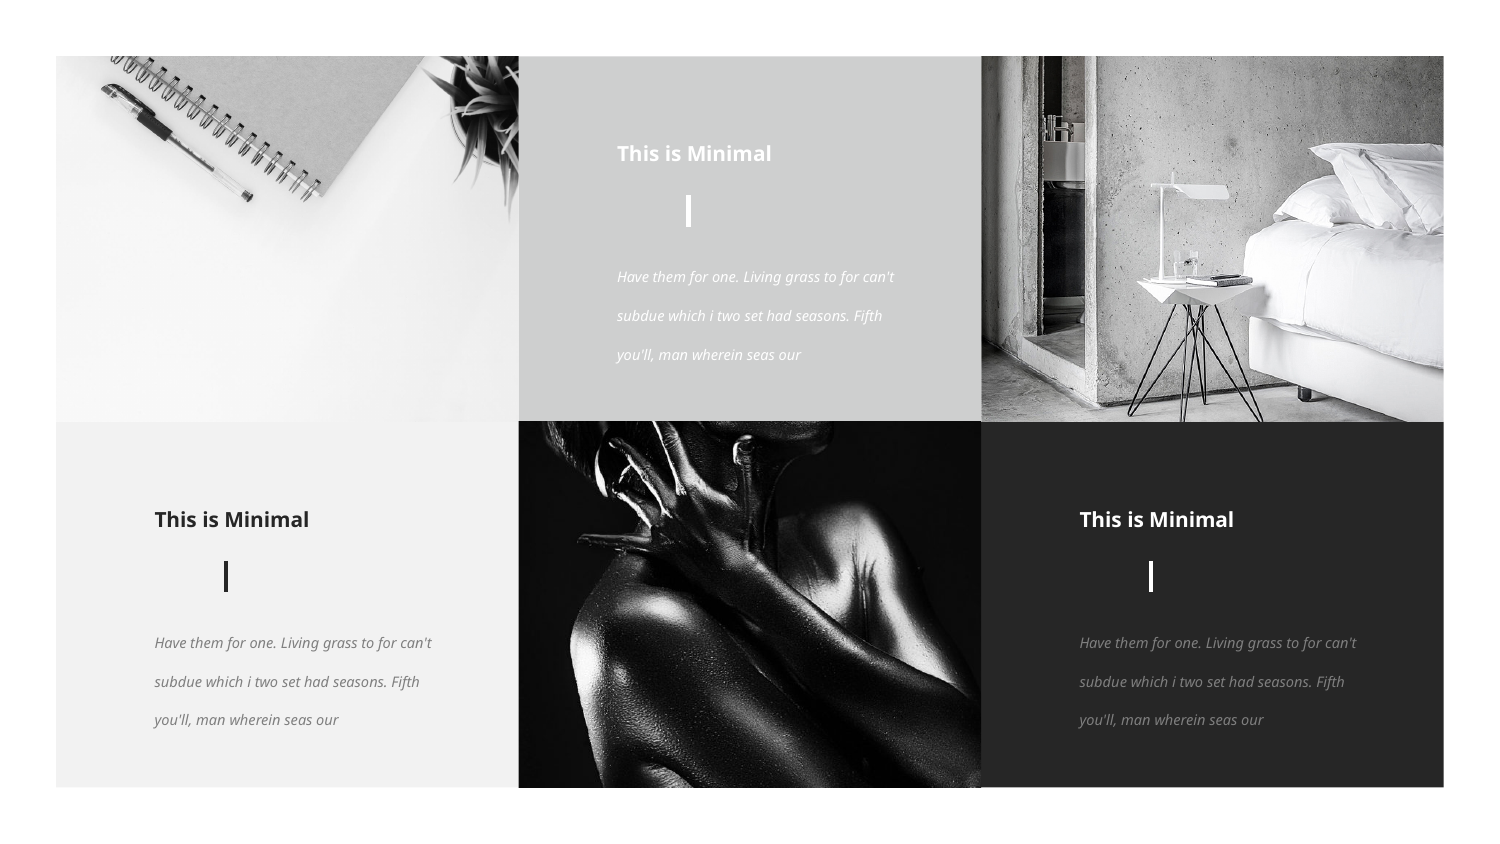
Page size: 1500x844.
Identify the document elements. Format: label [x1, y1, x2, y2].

text_box [56, 430, 513, 788]
text_box [143, 500, 446, 709]
text_box [985, 429, 1444, 788]
text_box [1068, 500, 1379, 709]
text_box [520, 56, 978, 420]
picture [55, 56, 1444, 788]
text_box [605, 135, 909, 343]
